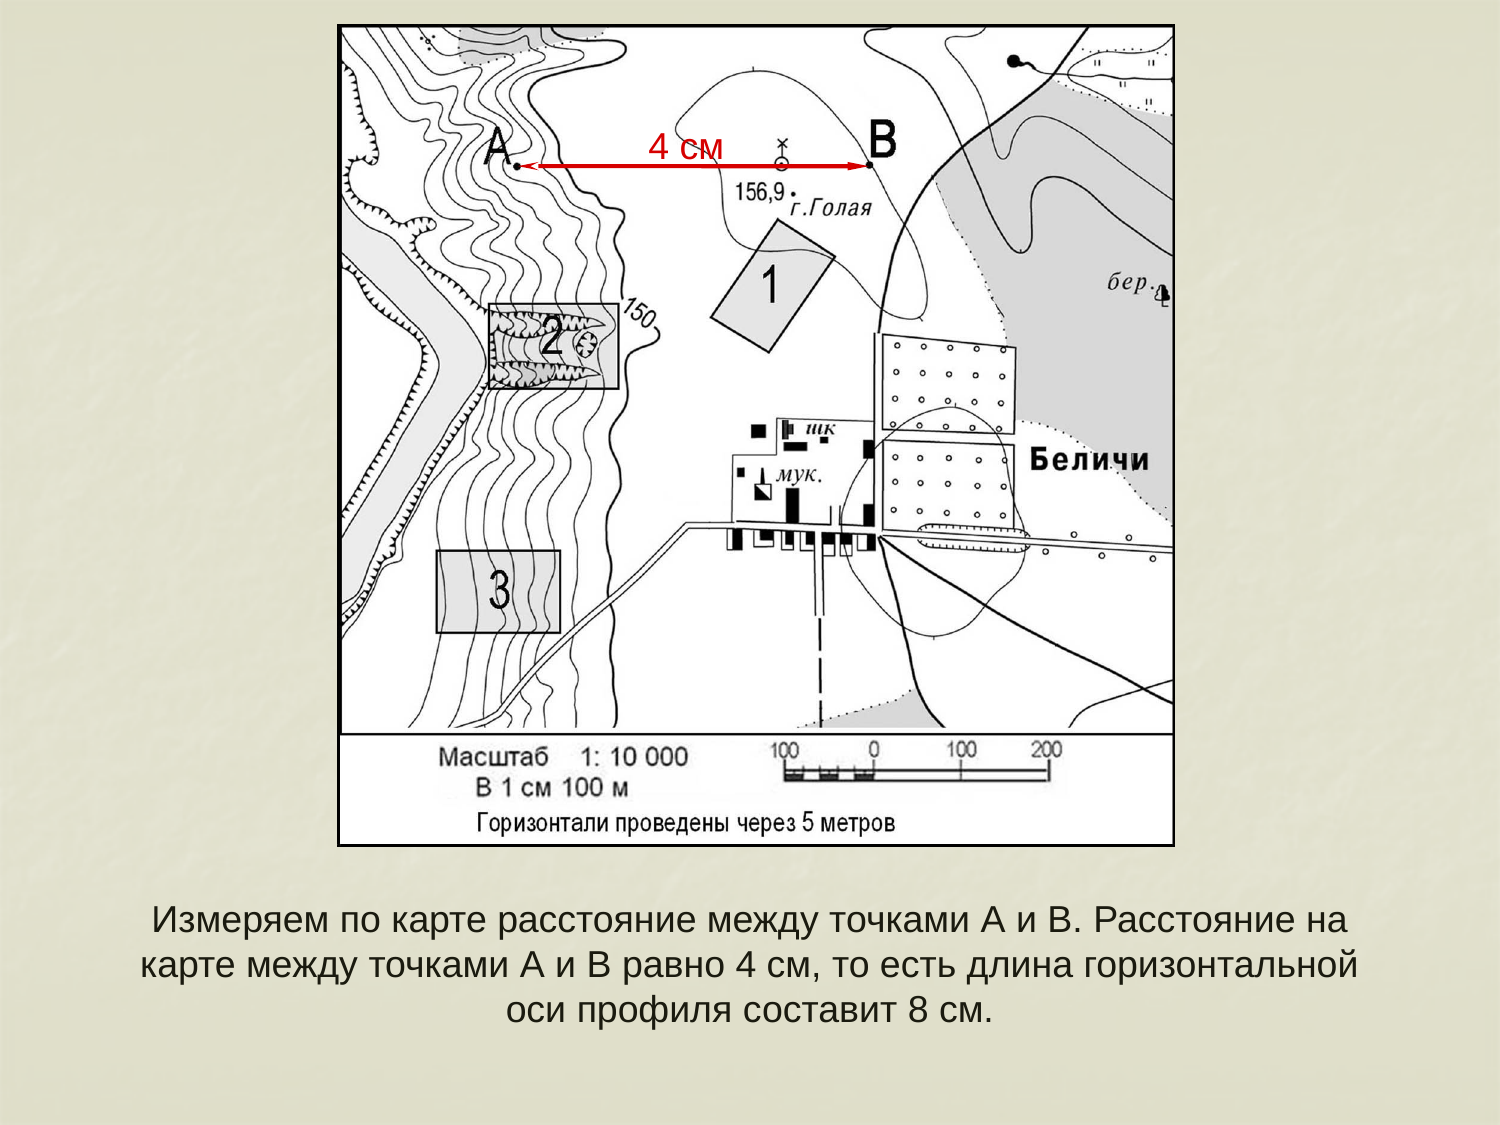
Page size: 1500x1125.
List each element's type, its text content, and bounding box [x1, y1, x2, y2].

picture [337, 24, 1176, 847]
text_box Измеряем по карте расстояние между точками А и В. Расстояние на карте между точками А и В равно 4 см, то есть длина горизонтальной оси профиля составит 8 см. [99, 887, 1400, 1038]
